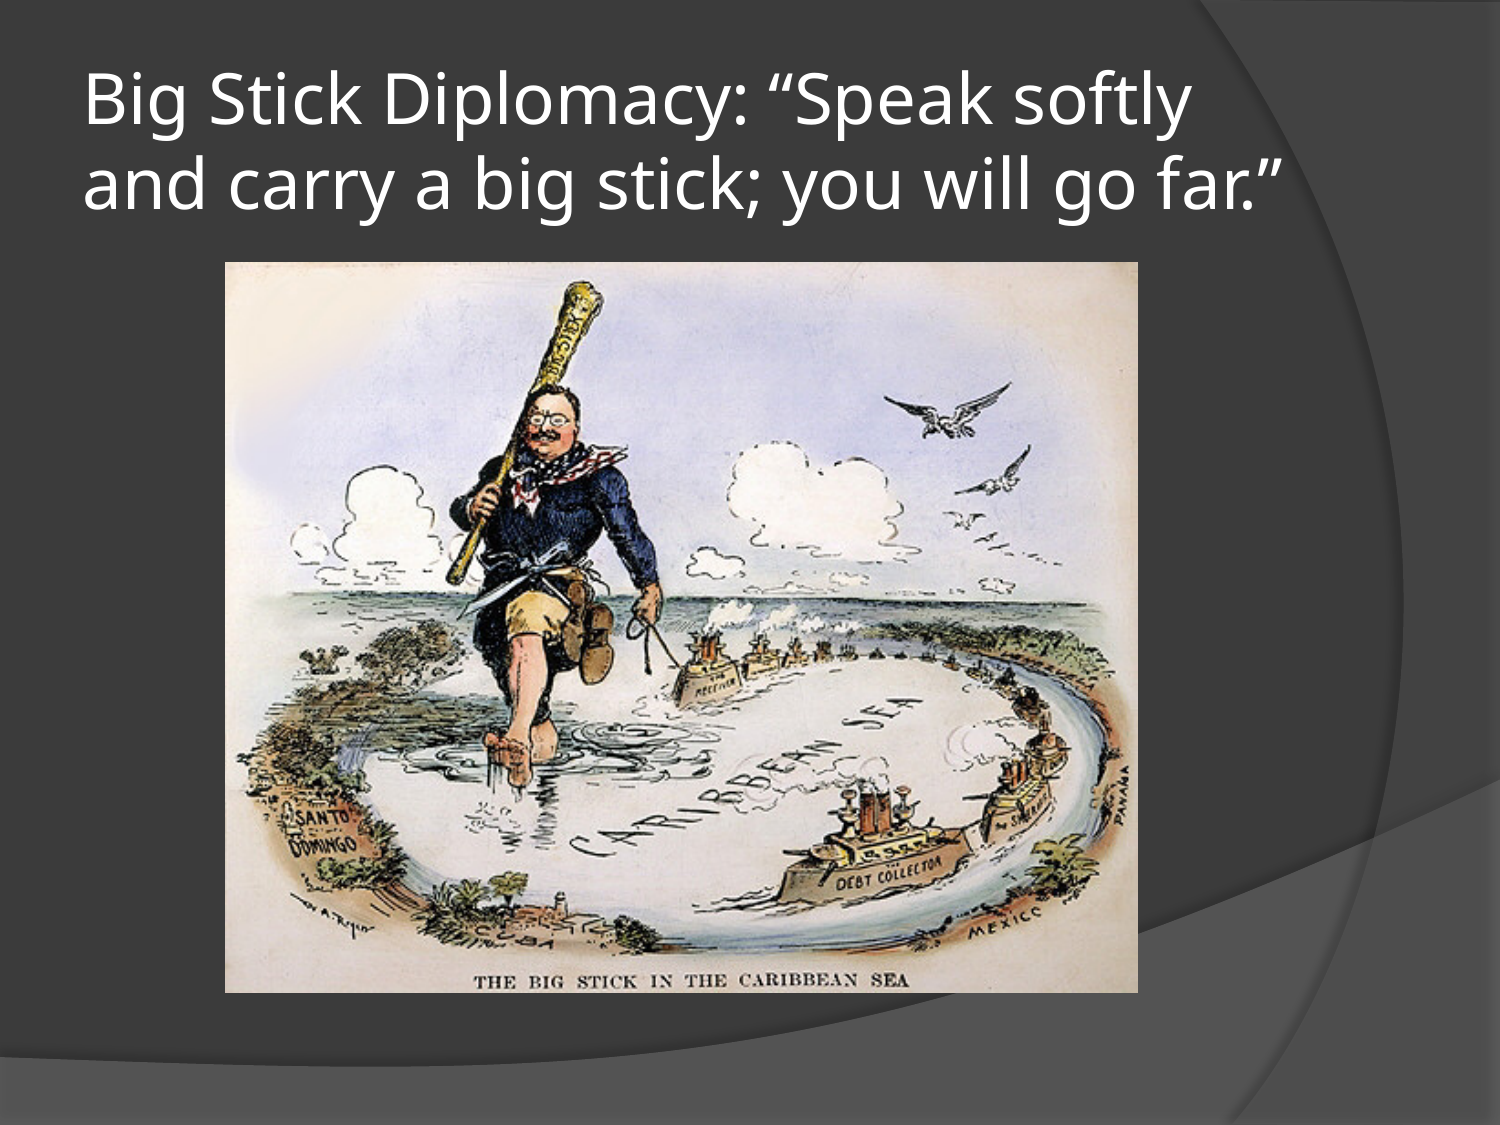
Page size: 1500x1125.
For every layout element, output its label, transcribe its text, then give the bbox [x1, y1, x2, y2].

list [224, 262, 1138, 993]
title Big Stick Diplomacy: “Speak softly and carry a big stick; you will go far.” [75, 45, 1300, 233]
